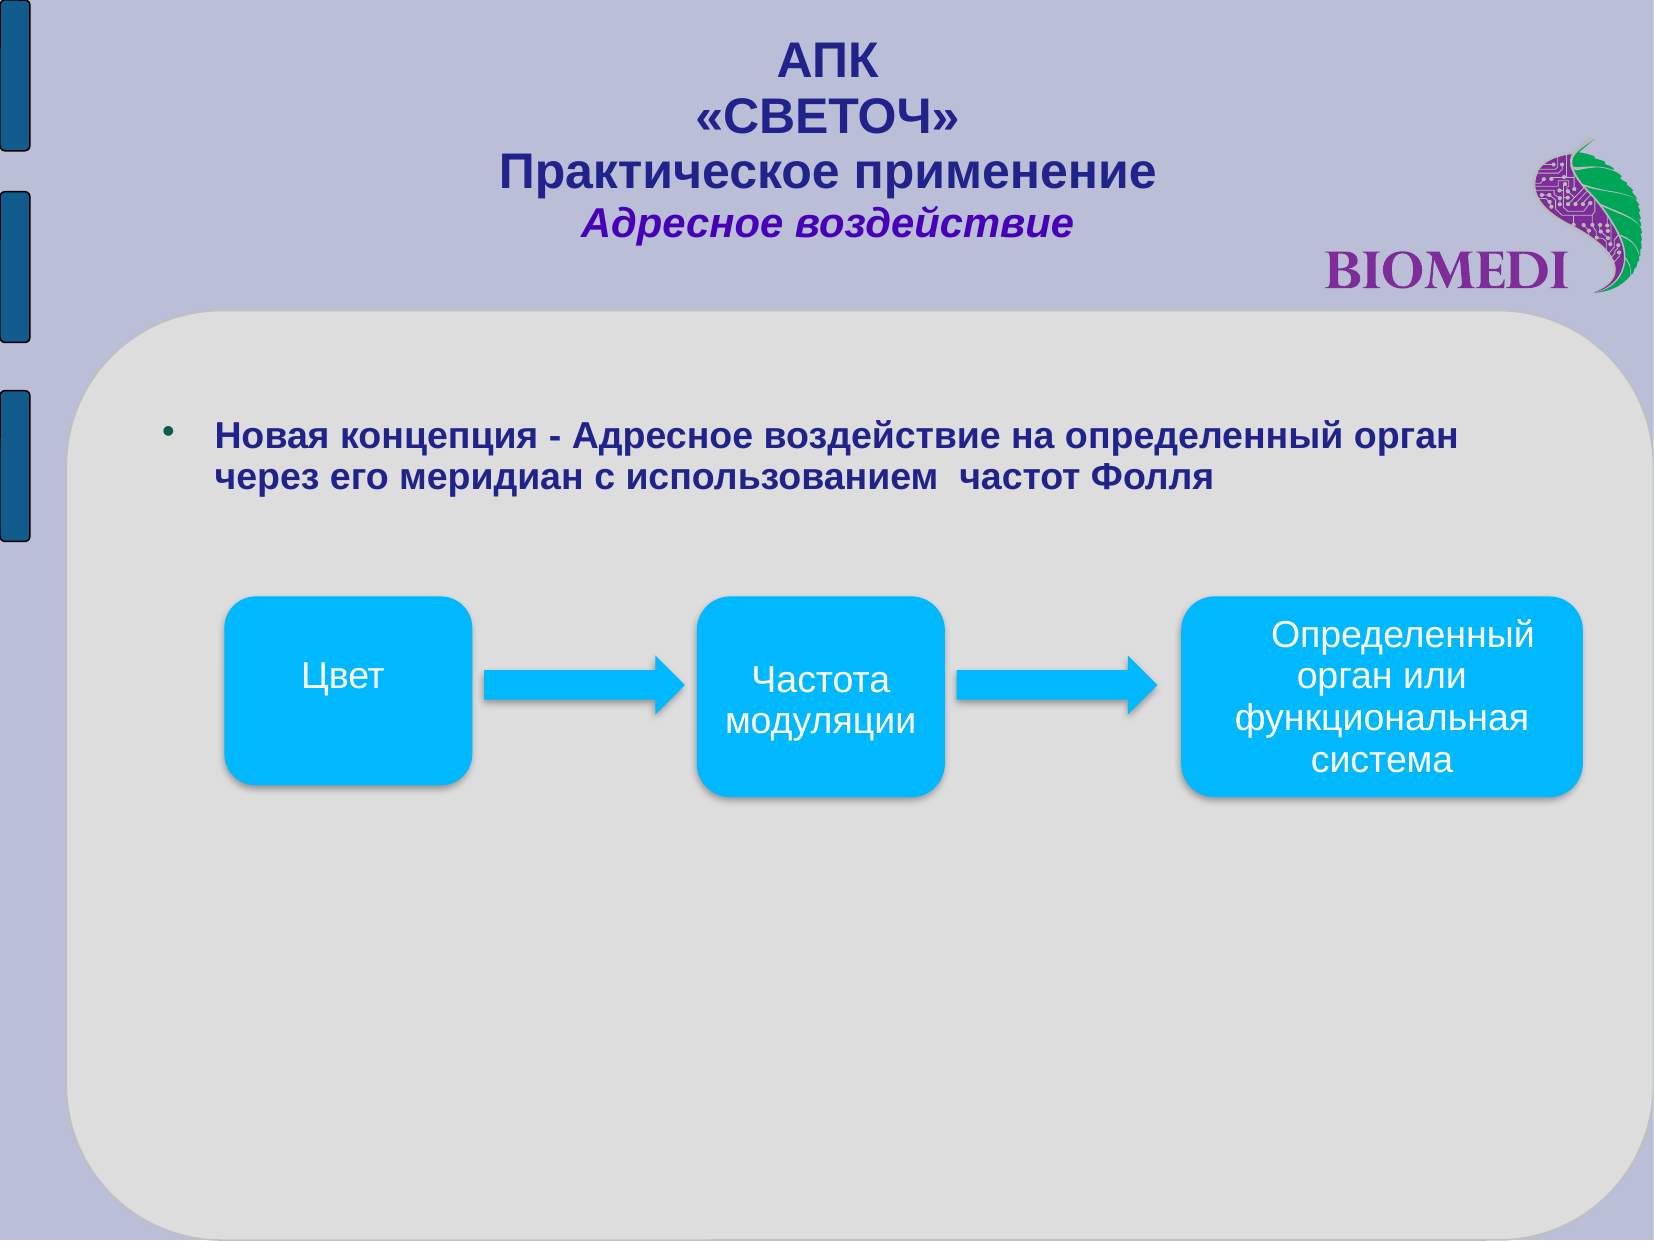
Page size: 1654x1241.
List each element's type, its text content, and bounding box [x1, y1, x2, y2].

picture [1322, 134, 1643, 299]
text_box Цвет [224, 596, 473, 786]
text_box Новая концепция - Адресное воздействие на определенный орган через его меридиан с использованием частот Фолля [129, 407, 1543, 1189]
text_box [484, 655, 685, 715]
text_box Частота модуляции [696, 596, 945, 798]
title АПК «СВЕТОЧ» Практическое применение Адресное воздействие [121, 29, 1535, 195]
text_box [956, 655, 1158, 715]
text_box Определенный орган или функциональная система [1181, 596, 1583, 798]
